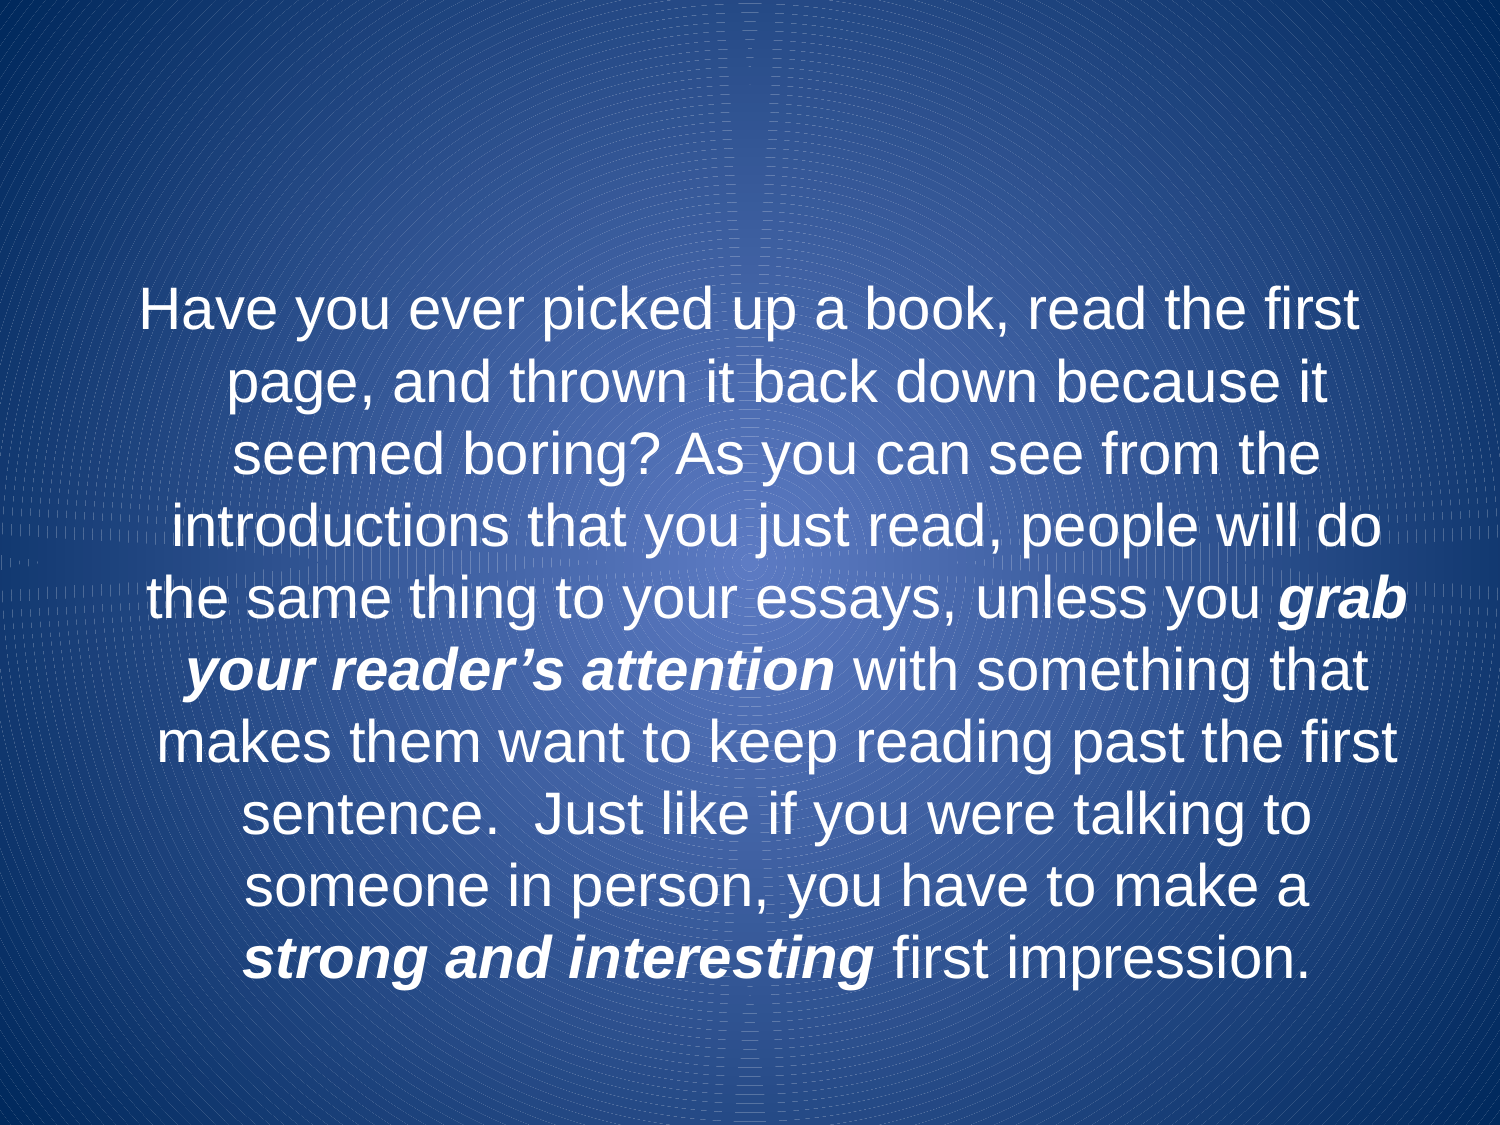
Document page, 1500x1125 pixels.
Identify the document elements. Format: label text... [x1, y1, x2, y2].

list Have you ever picked up a book, read the first page, and thrown it back down because it seemed boring? As you can see from the introductions that you just read, people will do the same thing to your essays, unless you grab your reader’s attention with something that makes them want to keep reading past the first sentence. Just like if you were talking to someone in person, you have to make a strong and interesting first impression. [75, 262, 1425, 1005]
